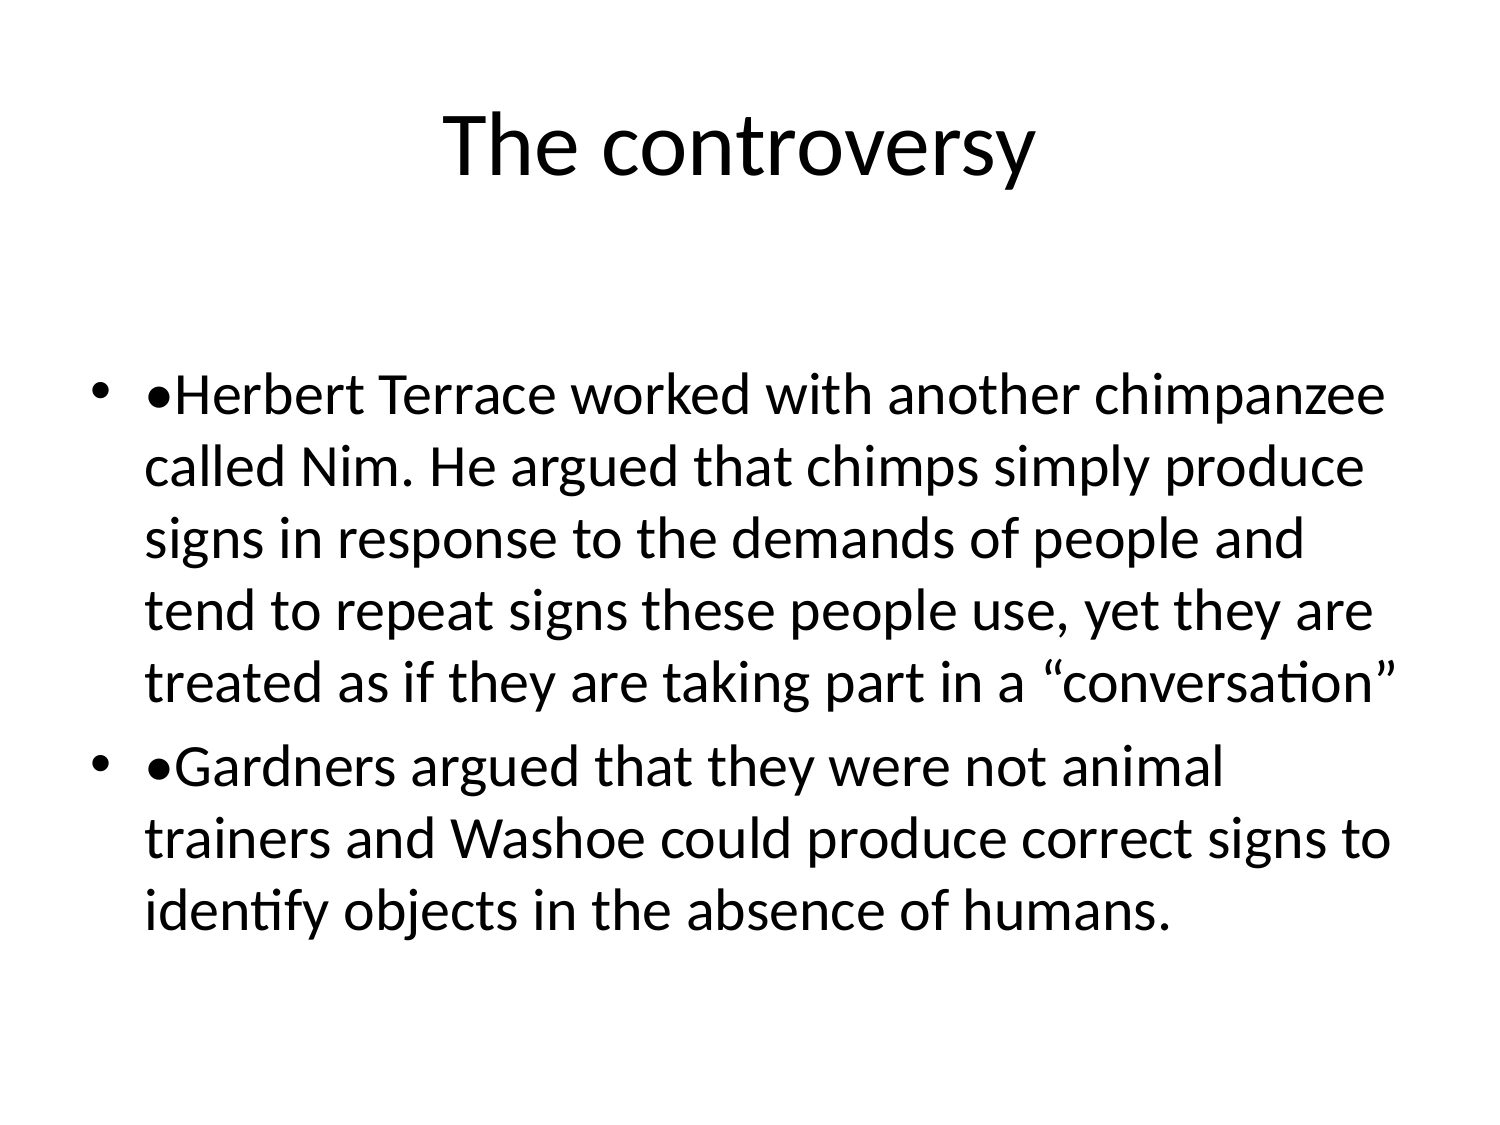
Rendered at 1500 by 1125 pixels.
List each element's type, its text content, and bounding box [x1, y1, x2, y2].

title The controversy [75, 45, 1425, 233]
list •Herbert Terrace worked with another chimpanzee called Nim. He argued that chimps simply produce signs in response to the demands of people and tend to repeat signs these people use, yet they are treated as if they are taking part in a “conversation” •Gardners argued that they were not animal trainers and Washoe could produce correct signs to identify objects in the absence of humans. [75, 262, 1425, 1005]
